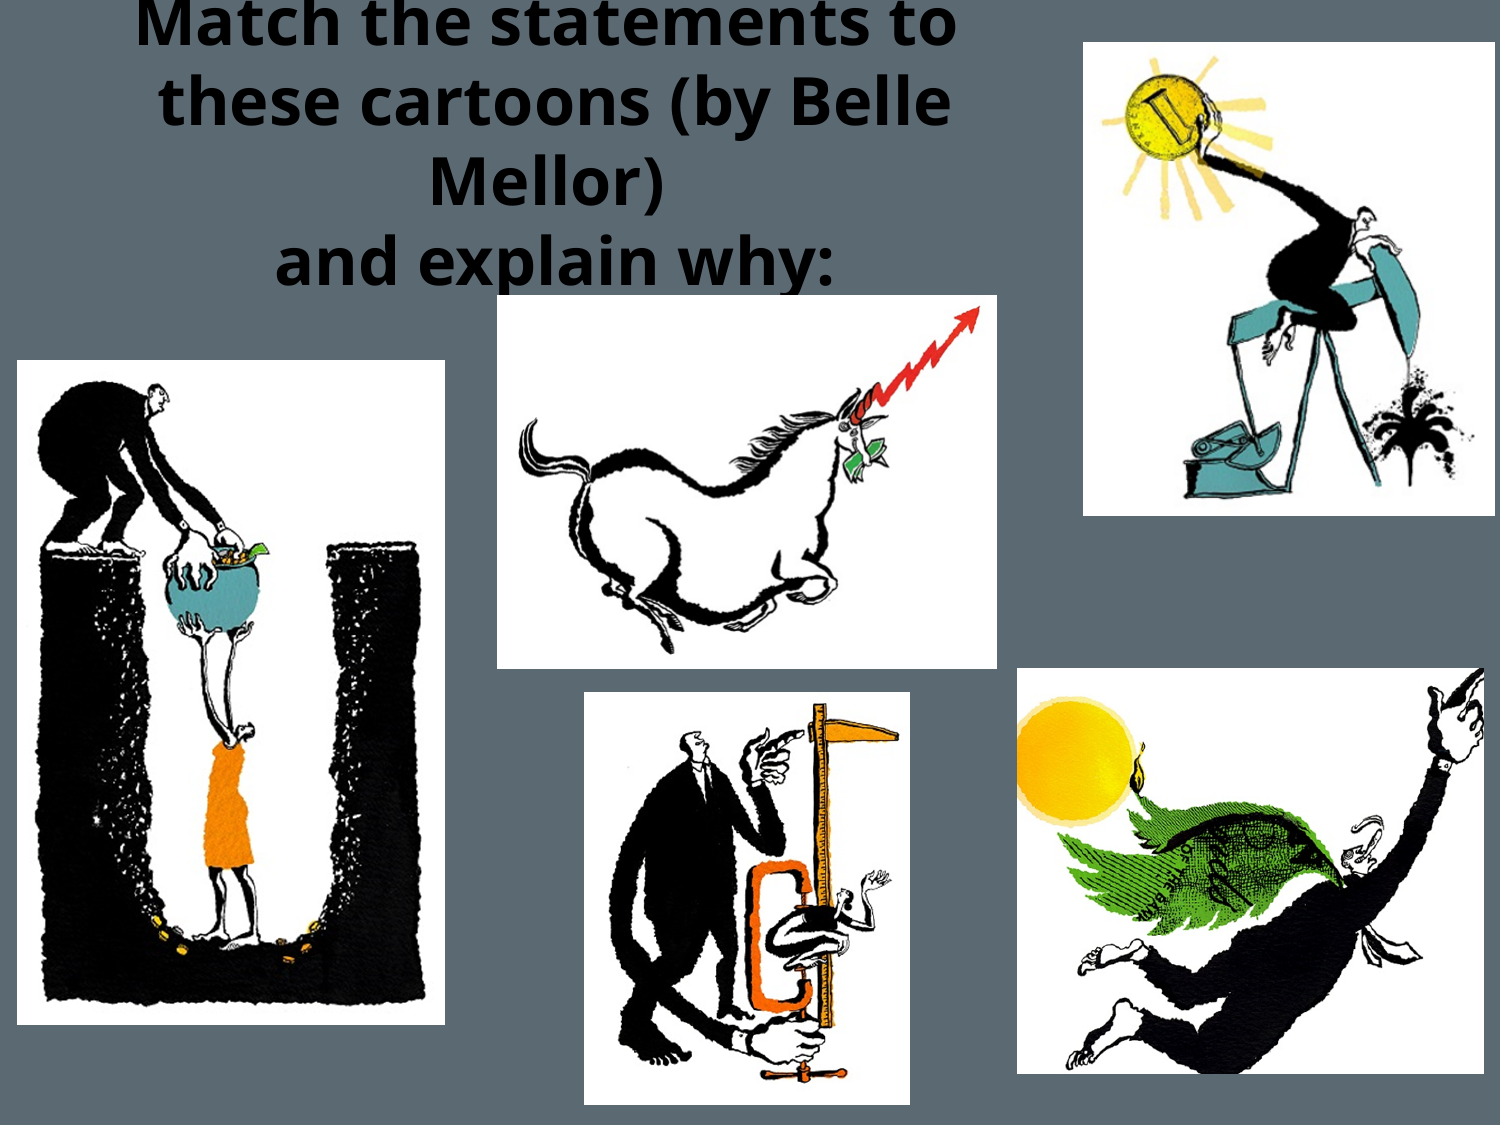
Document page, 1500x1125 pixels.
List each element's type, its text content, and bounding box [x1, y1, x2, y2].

picture [1082, 42, 1496, 516]
picture [1016, 668, 1485, 1074]
picture [17, 359, 445, 1025]
picture [584, 692, 911, 1106]
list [497, 295, 997, 670]
title Match the statements to these cartoons (by Belle Mellor) and explain why: [29, 45, 1081, 233]
